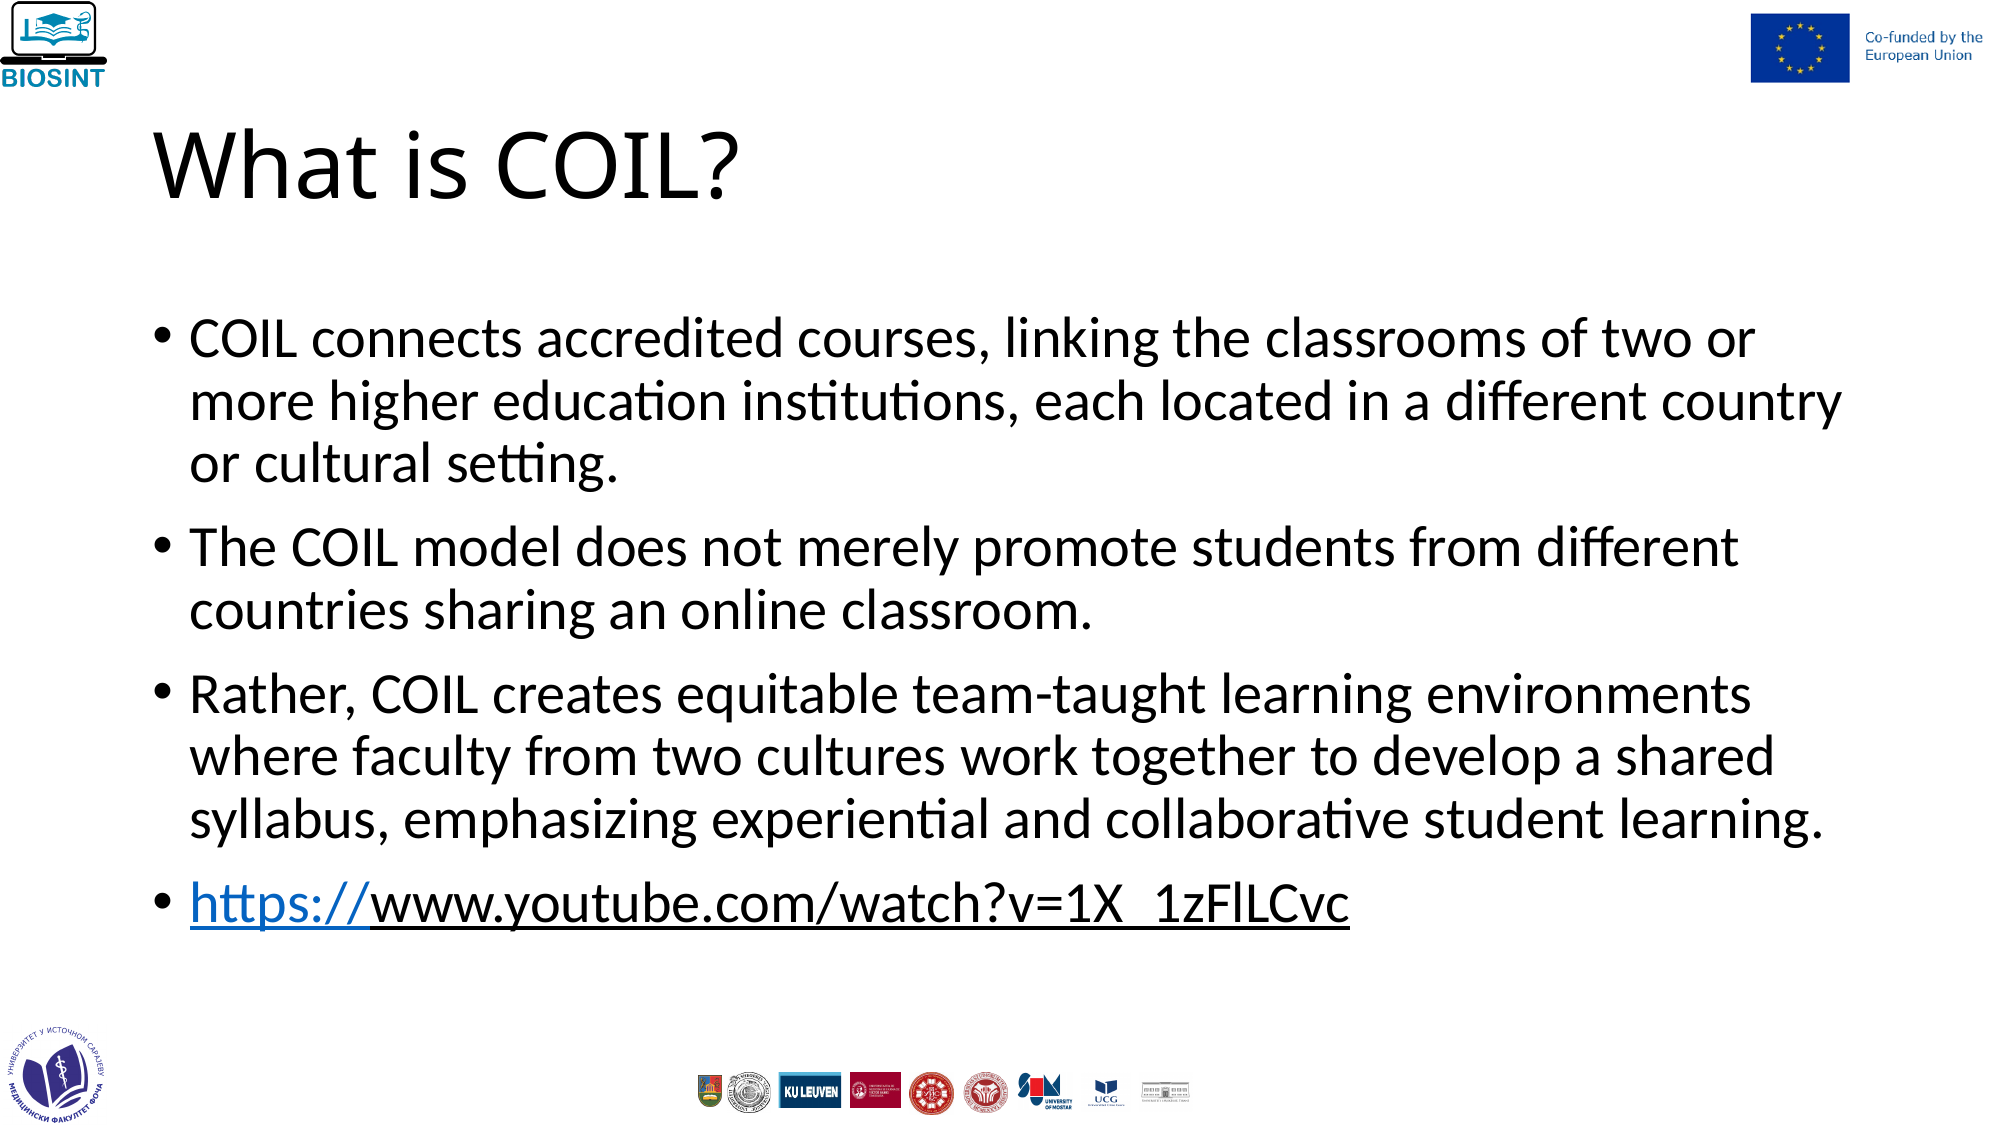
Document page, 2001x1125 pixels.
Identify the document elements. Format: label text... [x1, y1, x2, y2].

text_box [698, 1072, 1196, 1125]
picture [0, 1, 107, 87]
title What is COIL? [137, 59, 1863, 278]
picture [3, 1024, 107, 1125]
list COIL connects accredited courses, linking the classrooms of two or more higher education institutions, each located in a different country or cultural setting. The COIL model does not merely promote students from different countries sharing an online classroom. Rather, COIL creates equitable team-taught learning environments where faculty from two cultures work together to develop a shared syllabus, emphasizing experiential and collaborative student learning. https://www.youtube.com/watch?v=1X_1zFlLCvc [137, 299, 1863, 1107]
picture [1746, 1, 2000, 90]
picture [32, 72, 40, 83]
picture [77, 79, 83, 87]
